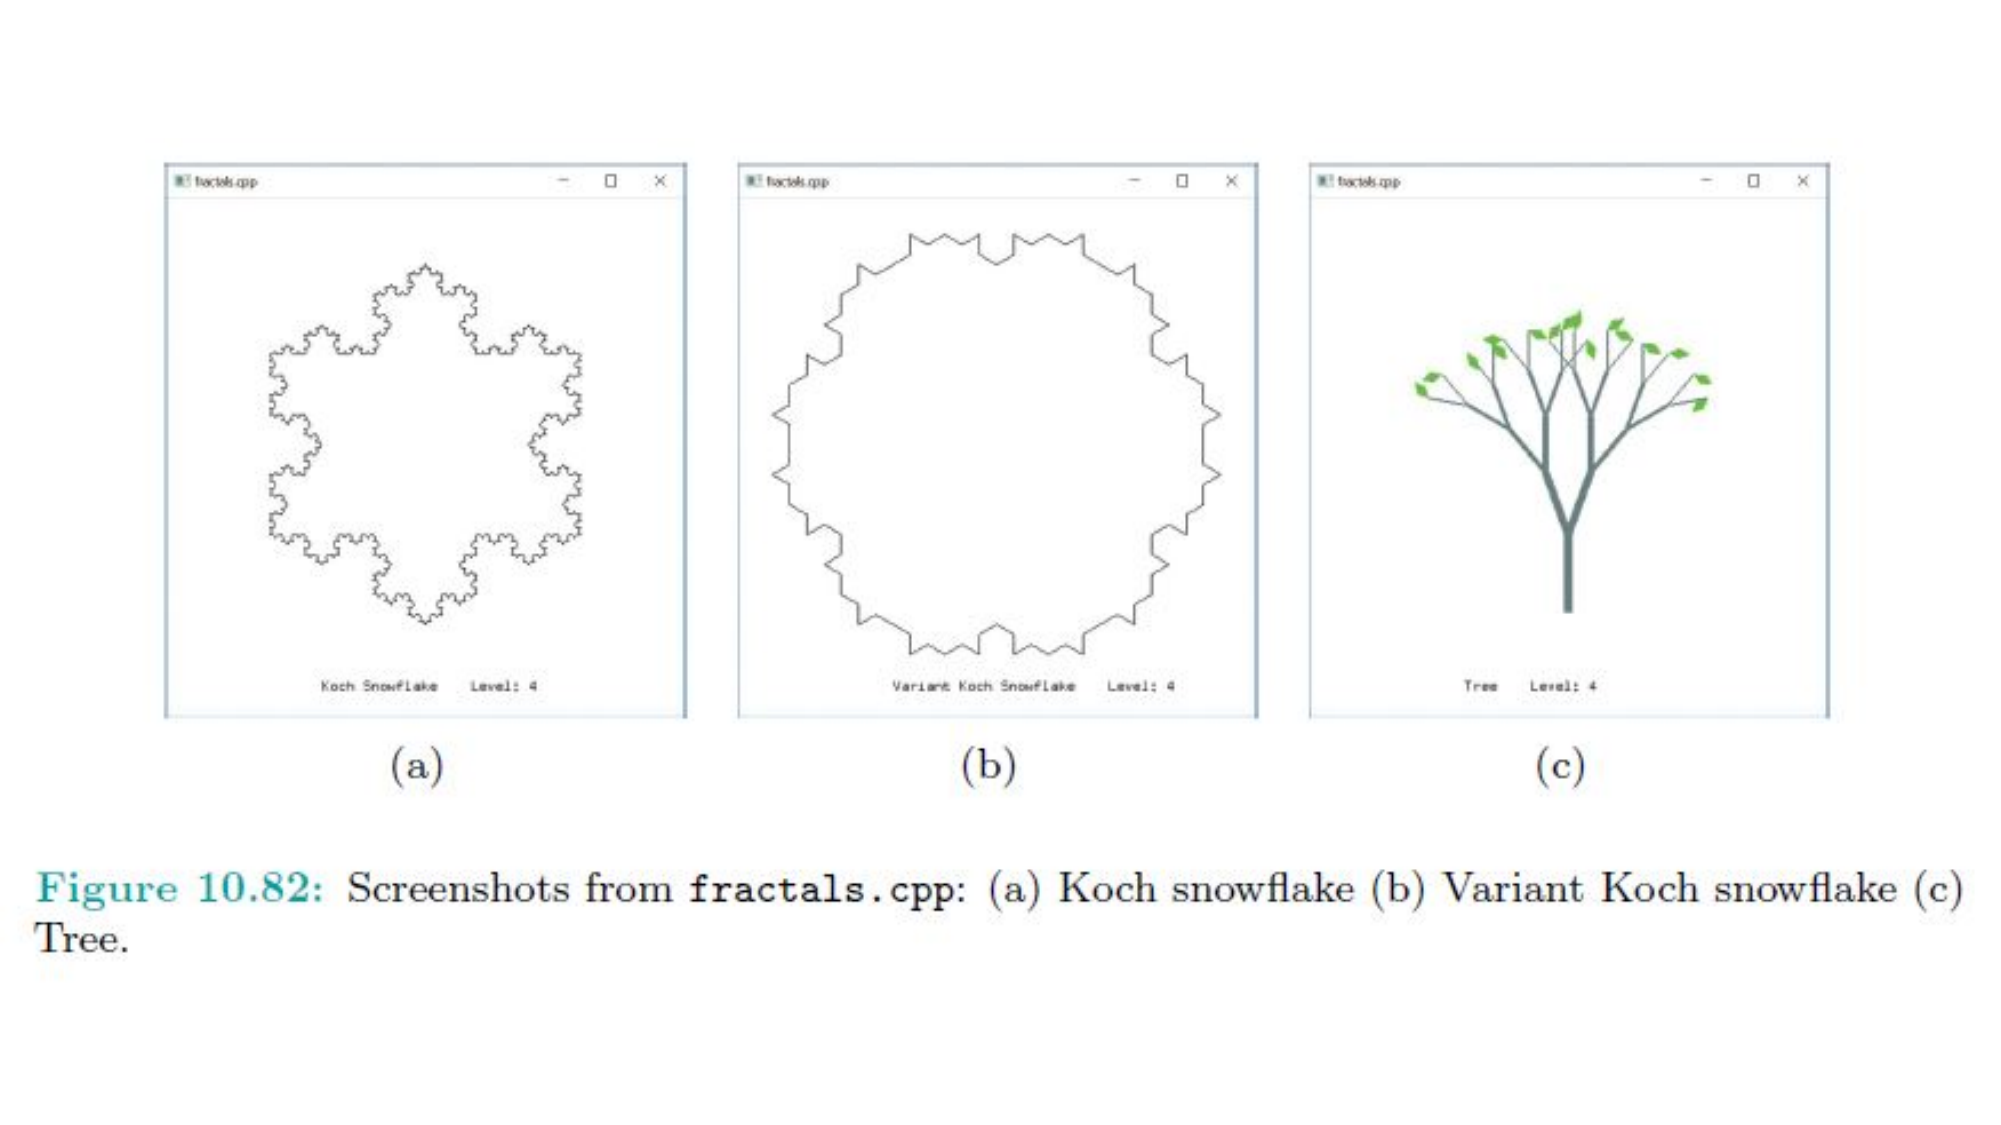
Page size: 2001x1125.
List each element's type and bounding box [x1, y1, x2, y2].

picture [0, 138, 2000, 987]
